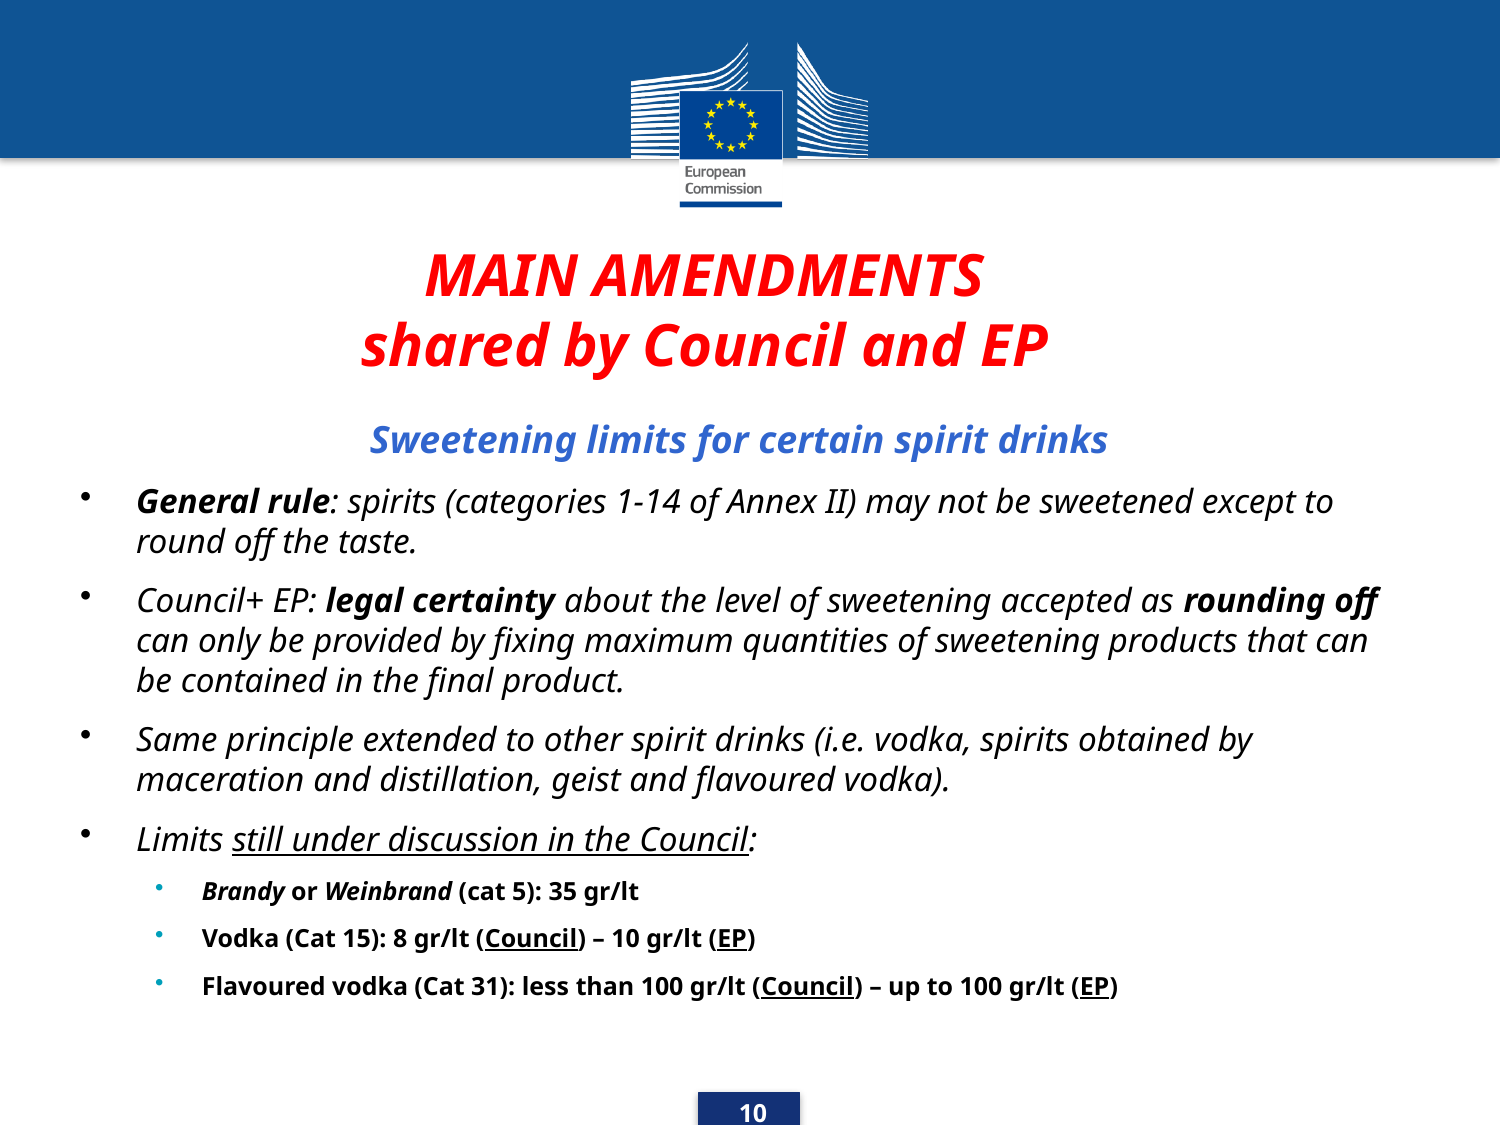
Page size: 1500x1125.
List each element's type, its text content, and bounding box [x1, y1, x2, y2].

list Sweetening limits for certain spirit drinks General rule: spirits (categories 1-14 of Annex II) may not be sweetened except to round off the taste. Council+ EP: legal certainty about the level of sweetening accepted as rounding off can only be provided by fixing maximum quantities of sweetening products that can be contained in the final product. Same principle extended to other spirit drinks (i.e. vodka, spirits obtained by maceration and distillation, geist and flavoured vodka). Limits still under discussion in the Council: Brandy or Weinbrand (cat 5): 35 gr/lt Vodka (Cat 15): 8 gr/lt (Council) – 10 gr/lt (EP) Flavoured vodka (Cat 31): less than 100 gr/lt (Council) – up to 100 gr/lt (EP) [64, 408, 1415, 1106]
title MAIN AMENDMENTS shared by Council and EP [0, 196, 1350, 421]
picture [631, 42, 868, 196]
